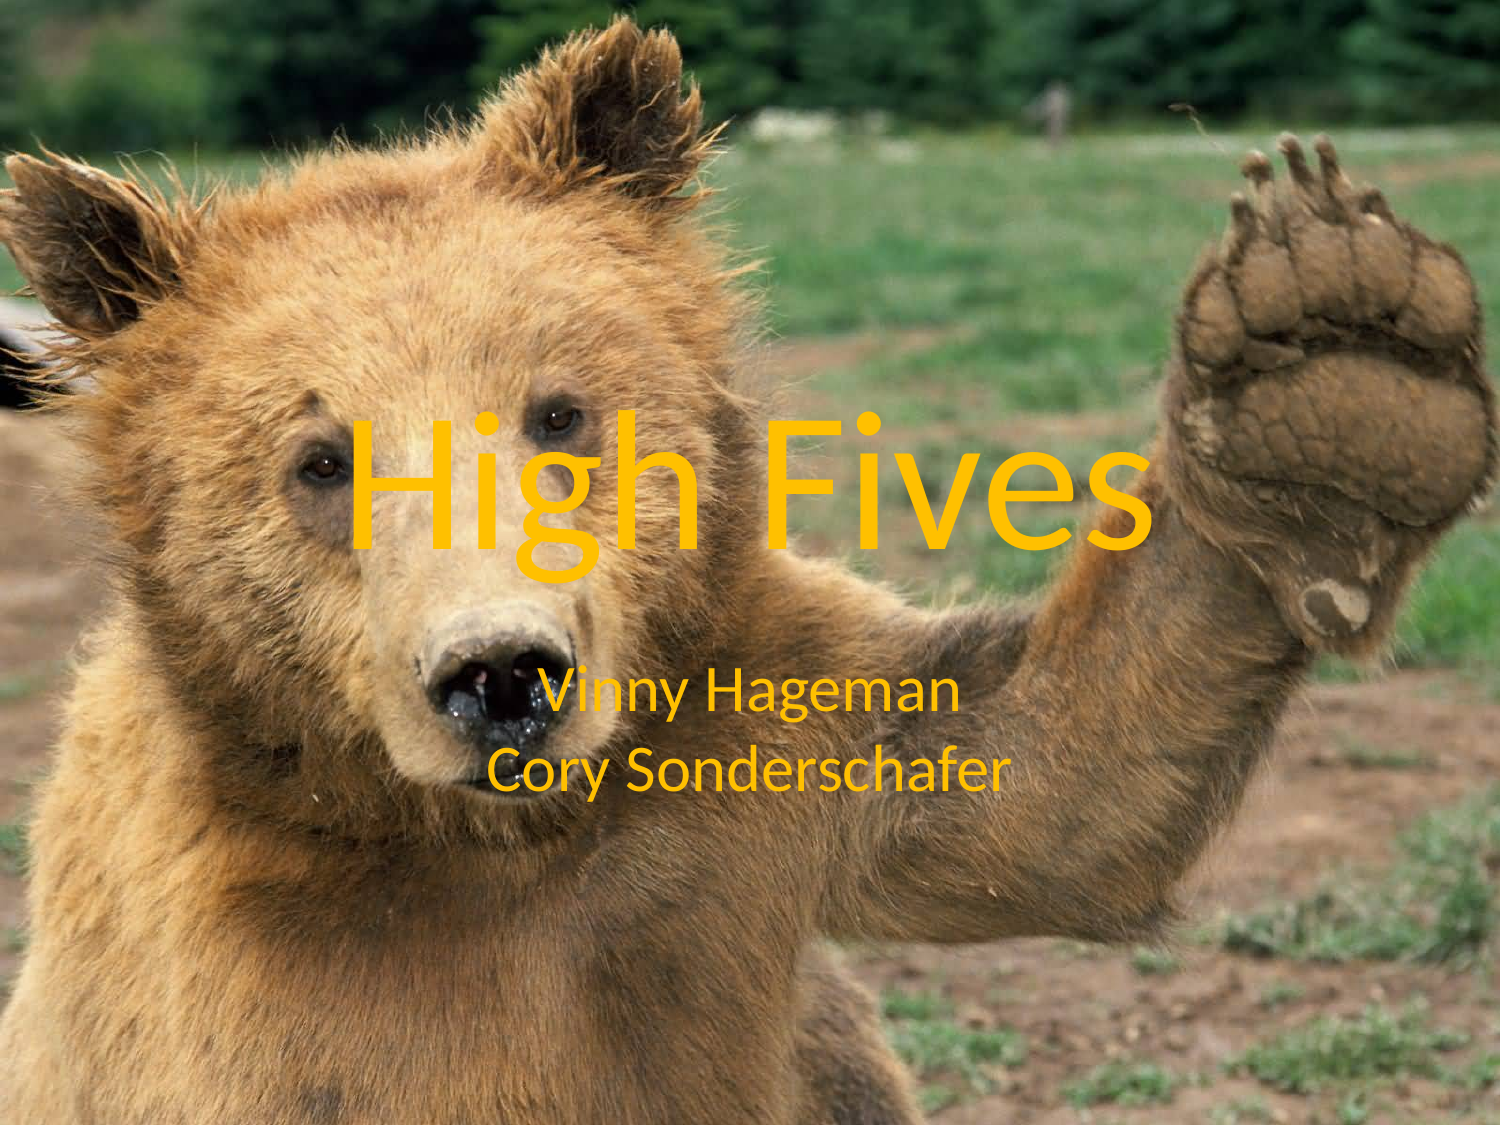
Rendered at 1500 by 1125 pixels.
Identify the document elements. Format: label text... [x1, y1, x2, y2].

title High Fives [112, 349, 1388, 591]
picture [0, 0, 1500, 1125]
subtitle Vinny Hageman Cory Sonderschafer [225, 637, 1275, 925]
